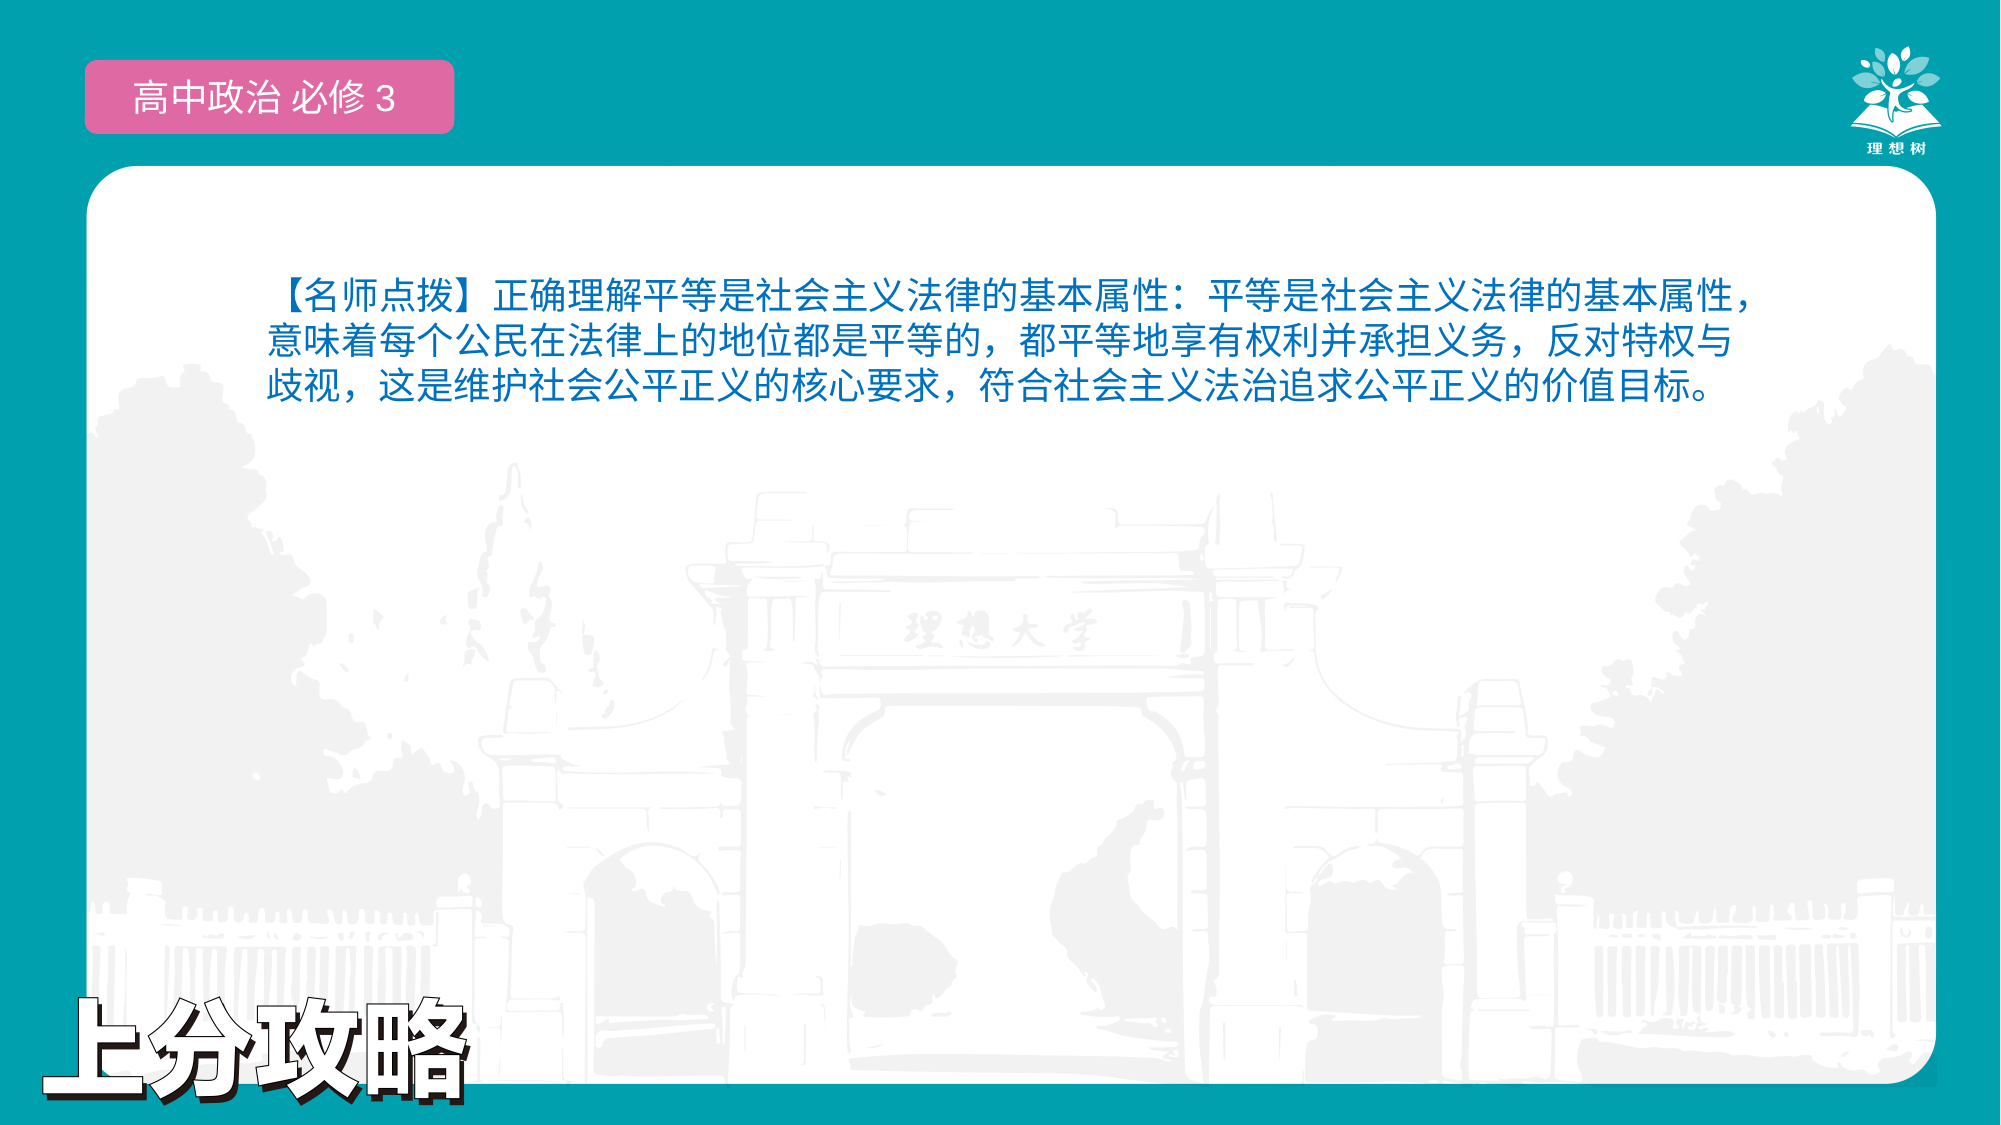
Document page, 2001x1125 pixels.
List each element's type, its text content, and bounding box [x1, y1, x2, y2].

text_box 高中政治 必修3 [83, 58, 456, 135]
picture [0, 0, 2001, 1125]
text_box 【名师点拨】正确理解平等是社会主义法律的基本属性：平等是社会主义法律的基本属性，意味着每个公民在法律上的地位都是平等的，都平等地享有权利并承担义务，反对特权与歧视，这是维护社会公平正义的核心要求，符合社会主义法治追求公平正义的价值目标。 [251, 264, 1749, 415]
